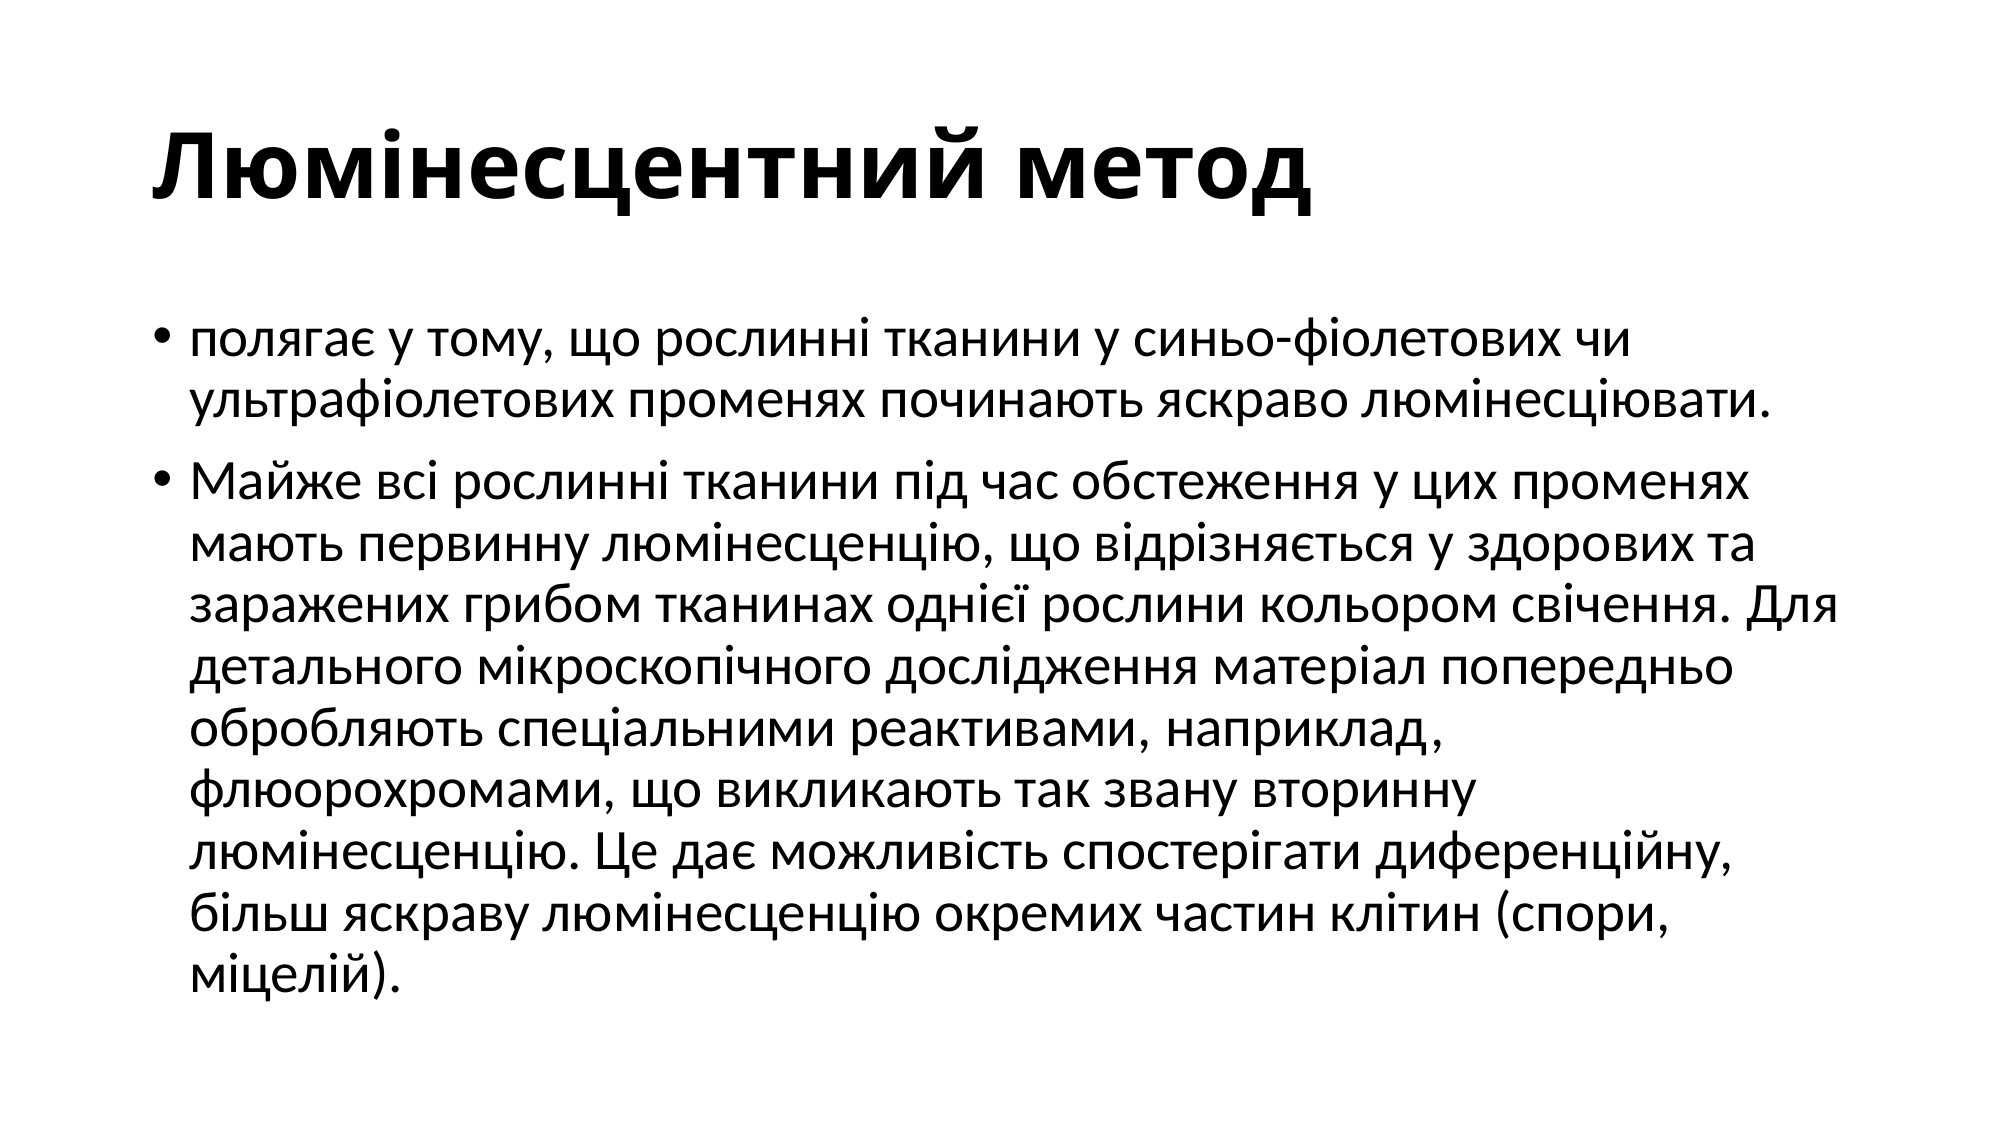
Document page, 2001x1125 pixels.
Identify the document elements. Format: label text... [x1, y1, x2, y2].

title Люмінесцентний метод [137, 59, 1863, 278]
list полягає у тому, що рослинні тканини у синьо-фіолетових чи ультрафіолетових променях починають яскраво люмінесціювати. Майже всі рослинні тканини під час обстеження у цих променях мають первинну люмінесценцію, що відрізняється у здорових та заражених грибом тканинах однієї рослини кольором свічення. Для детального мікроскопічного дослідження матеріал попередньо обробляють спеціальними реактивами, наприклад, флюорохромами, що викликають так звану вторинну люмінесценцію. Це дає можливість спостерігати диференційну, більш яскраву люмінесценцію окремих частин клітин (спори, міцелій). [137, 299, 1863, 1014]
